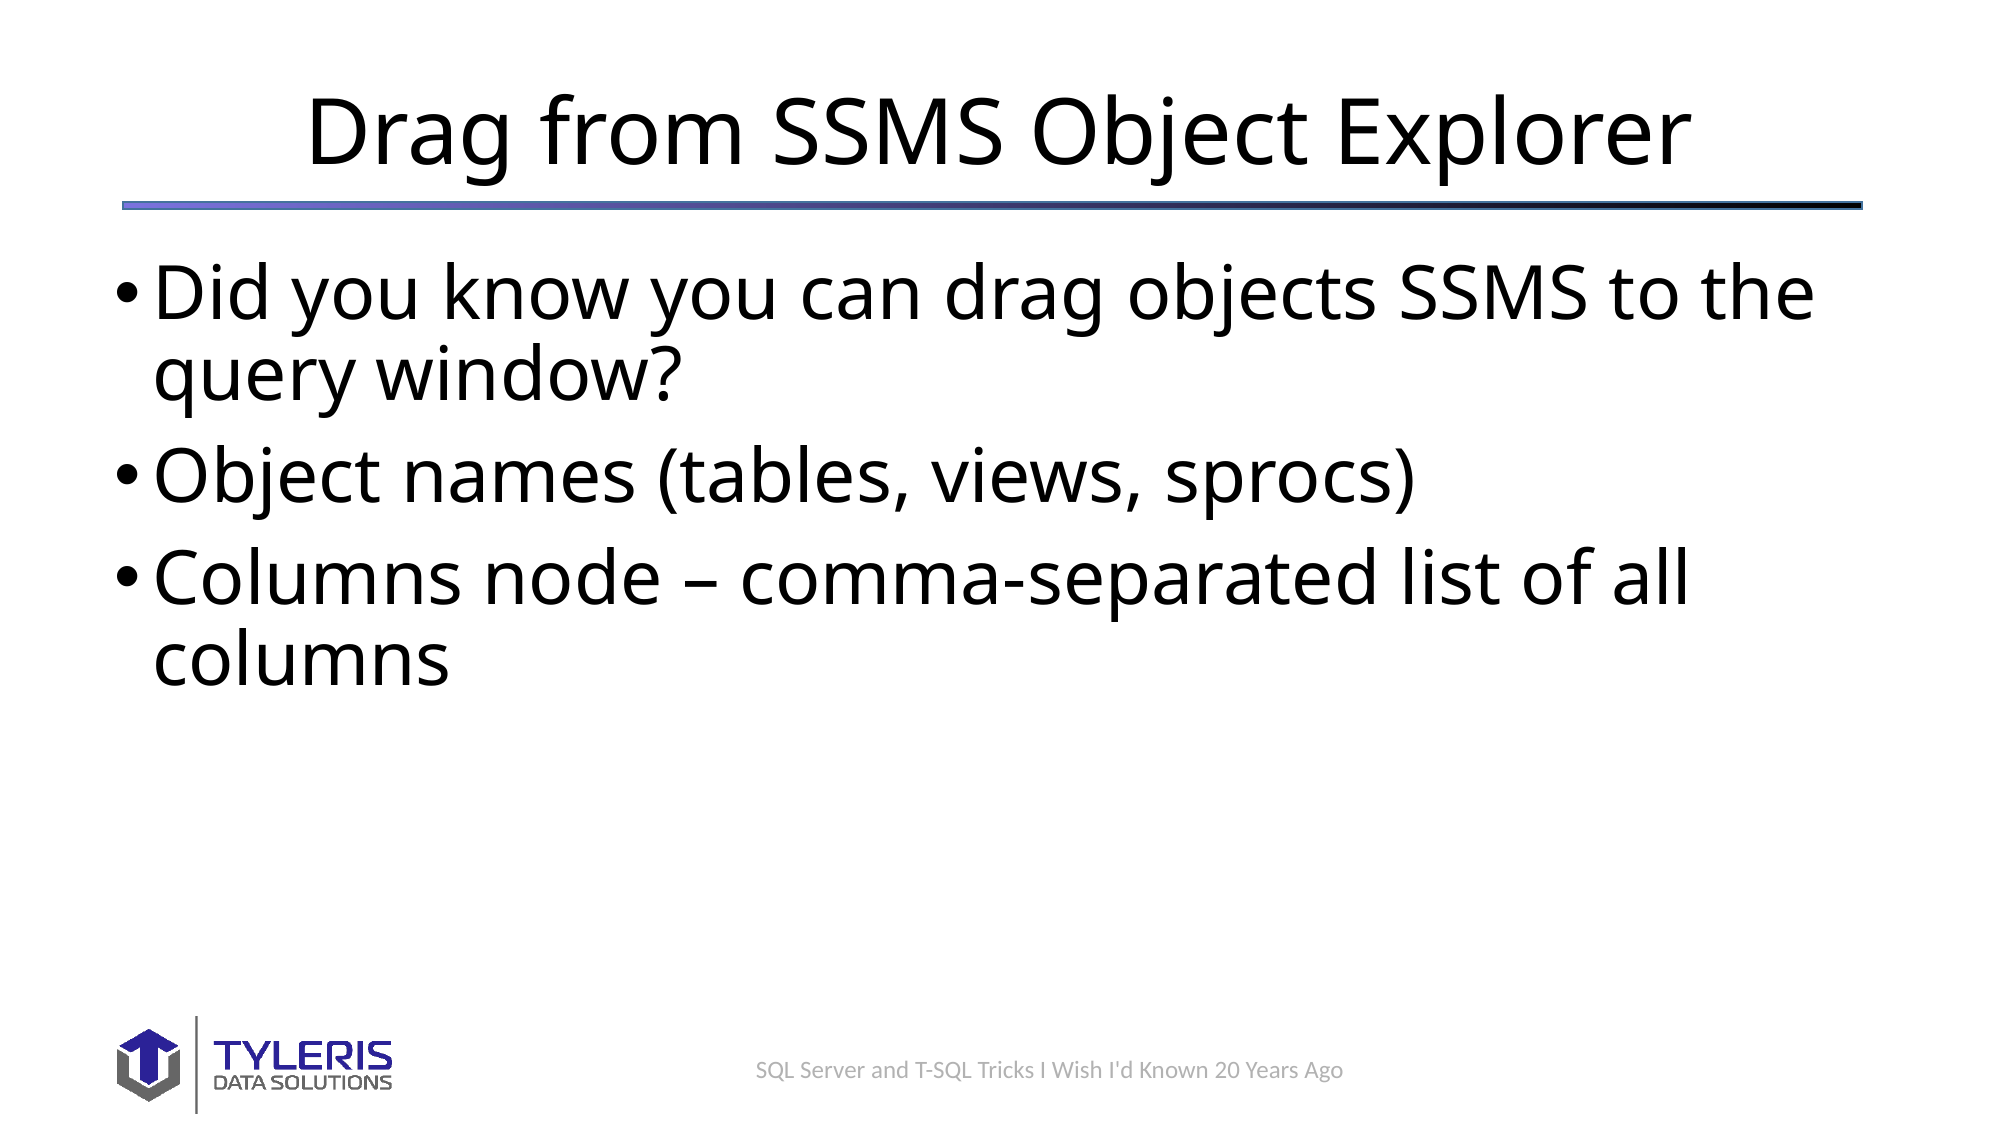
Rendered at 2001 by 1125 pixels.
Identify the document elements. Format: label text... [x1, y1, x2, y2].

text_box [122, 201, 1863, 210]
footer SQL Server and T-SQL Tricks I Wish I'd Known 20 Years Ago [599, 1039, 1502, 1099]
list Did you know you can drag objects SSMS to the query window? Object names (tables, views, sprocs) Columns node – comma-separated list of all columns [99, 247, 1863, 914]
text_box Drag from SSMS Object Explorer [137, 59, 1863, 201]
picture [117, 1016, 392, 1114]
